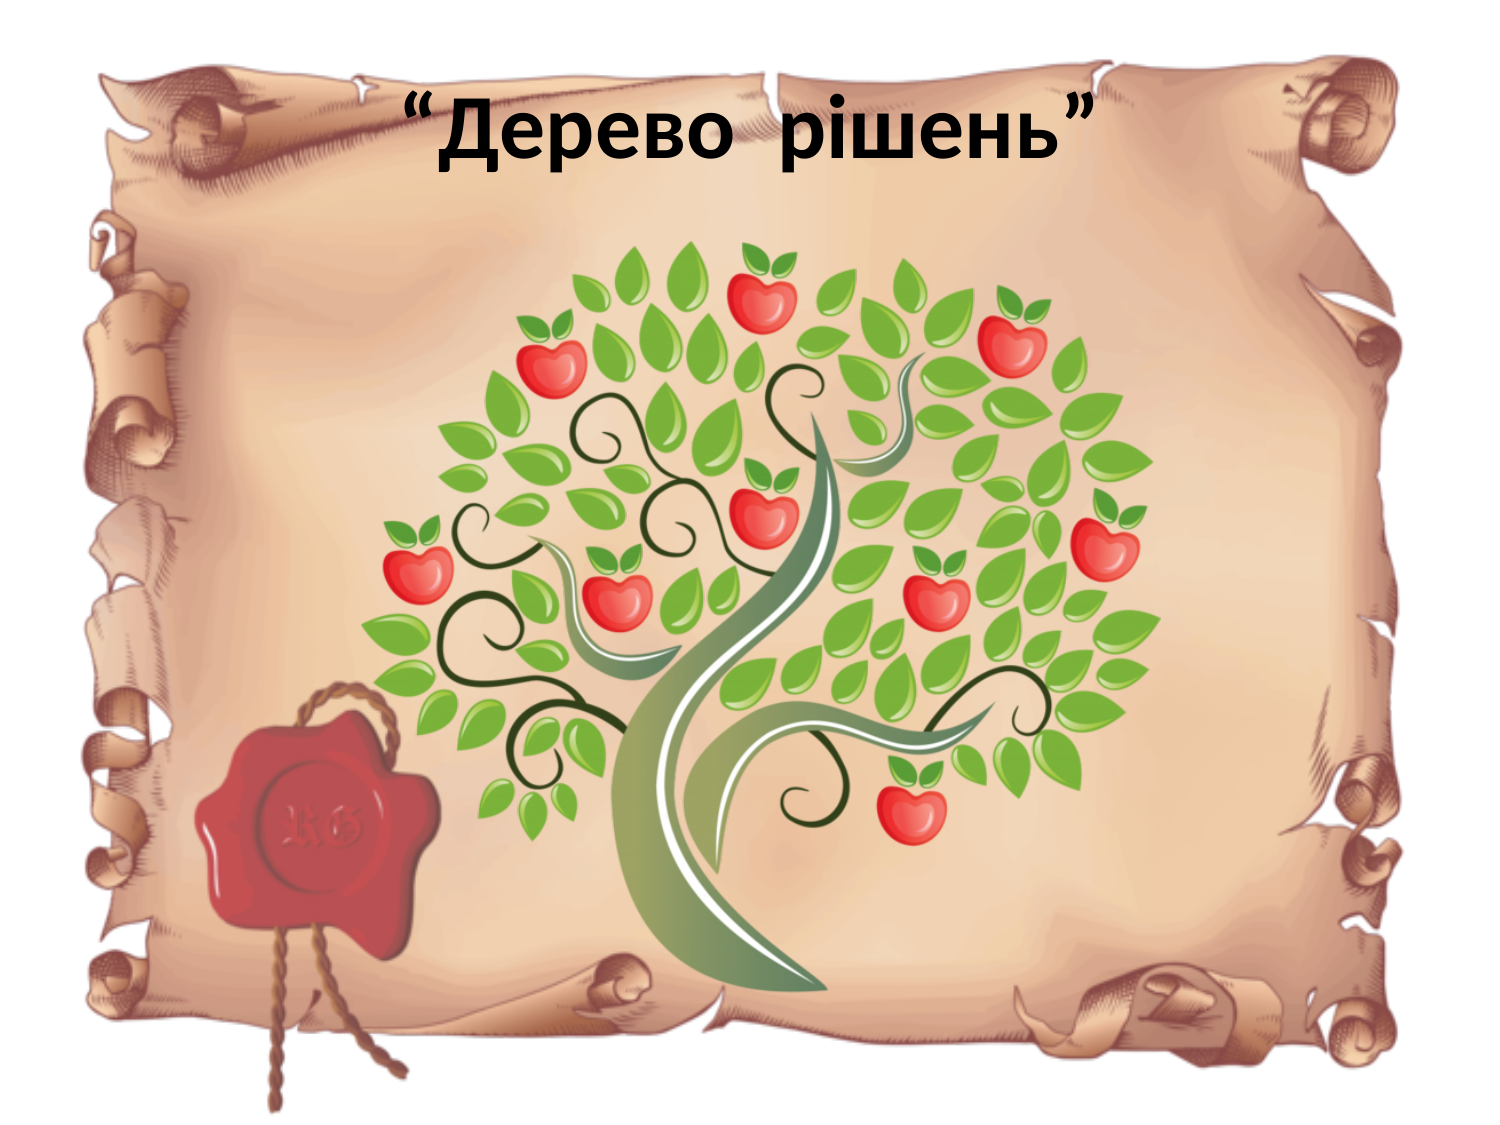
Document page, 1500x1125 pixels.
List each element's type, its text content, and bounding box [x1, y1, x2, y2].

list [361, 241, 1161, 1006]
title “Дерево рішень” [75, 45, 1425, 200]
picture [0, 0, 1500, 1125]
